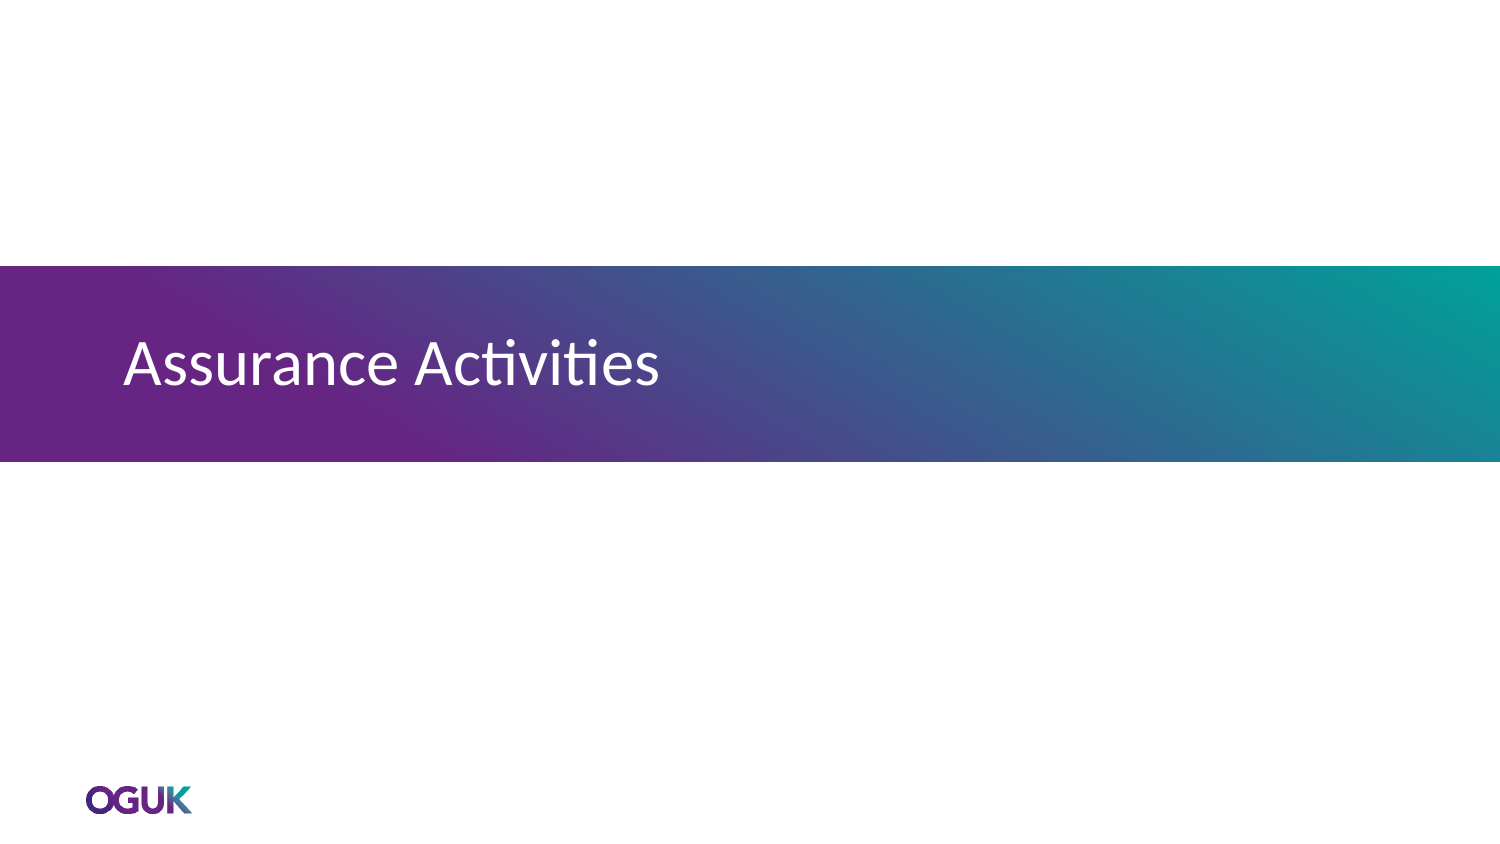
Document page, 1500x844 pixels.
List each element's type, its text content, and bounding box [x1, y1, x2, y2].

picture [76, 778, 200, 822]
title Assurance Activities [123, 266, 1412, 462]
